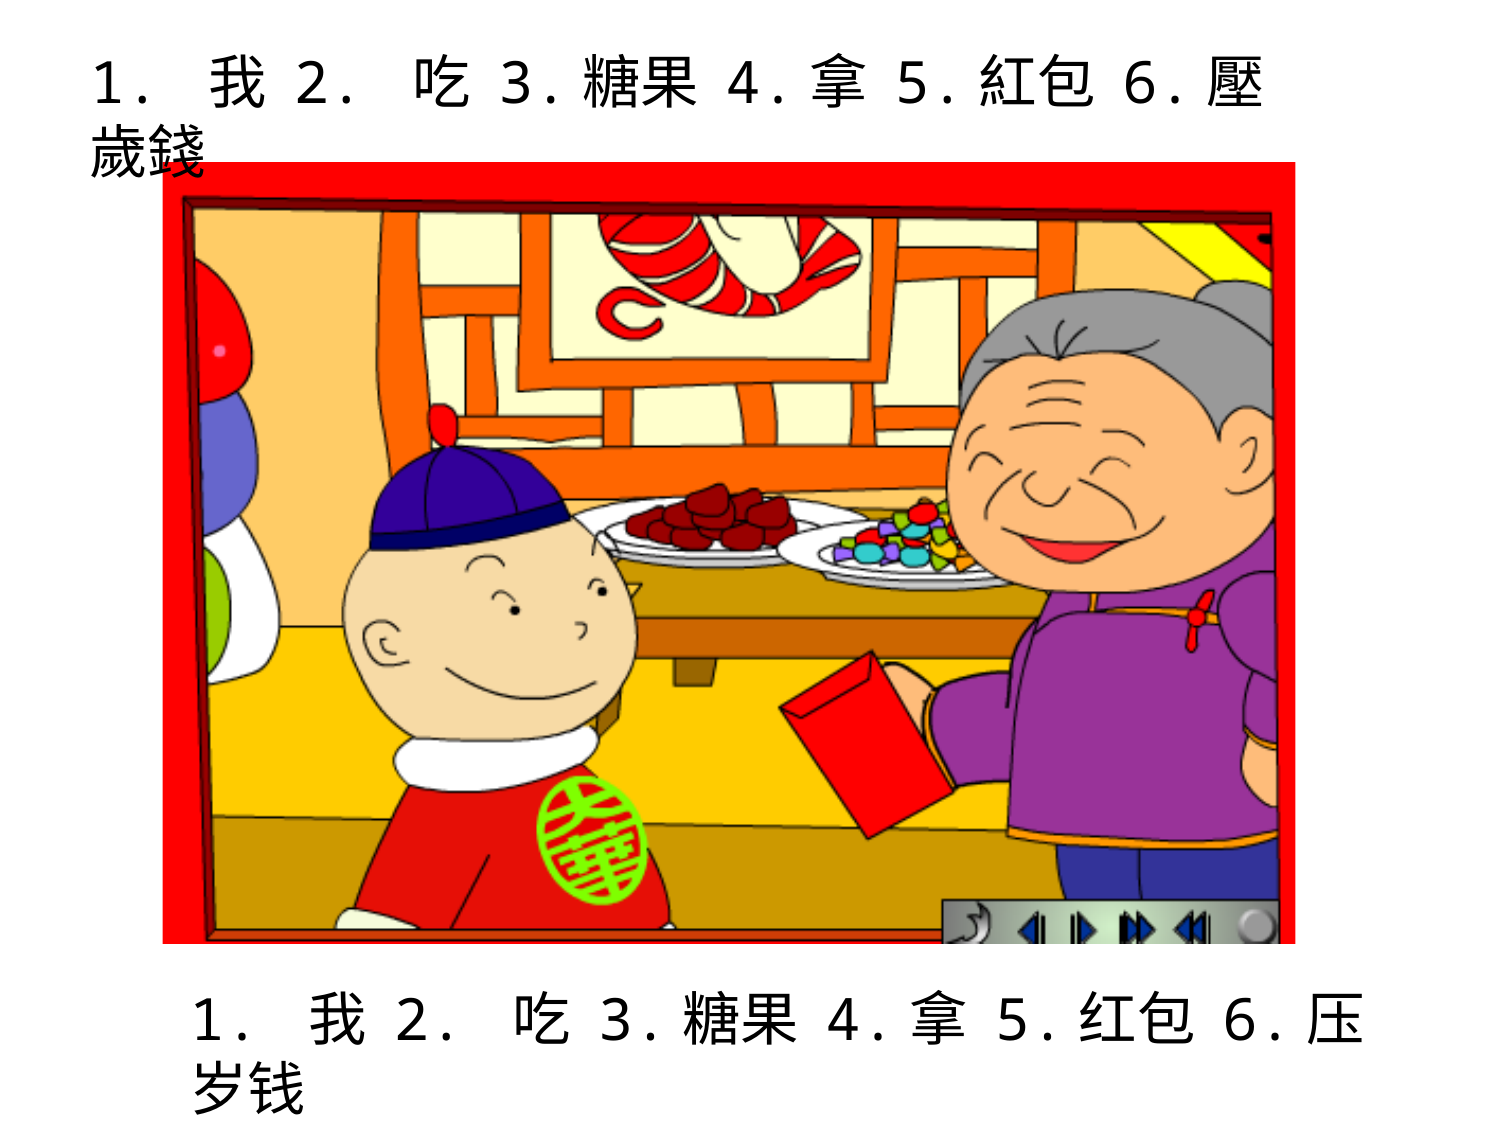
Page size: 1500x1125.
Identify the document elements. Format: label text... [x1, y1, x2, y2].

picture [162, 162, 1296, 945]
text_box 1. 我 2. 吃 3.糖果 4.拿 5.红包 6.压岁钱 [174, 975, 1388, 1125]
text_box 1. 我 2. 吃 3.糖果 4.拿 5.紅包 6.壓歲錢 [74, 37, 1288, 193]
